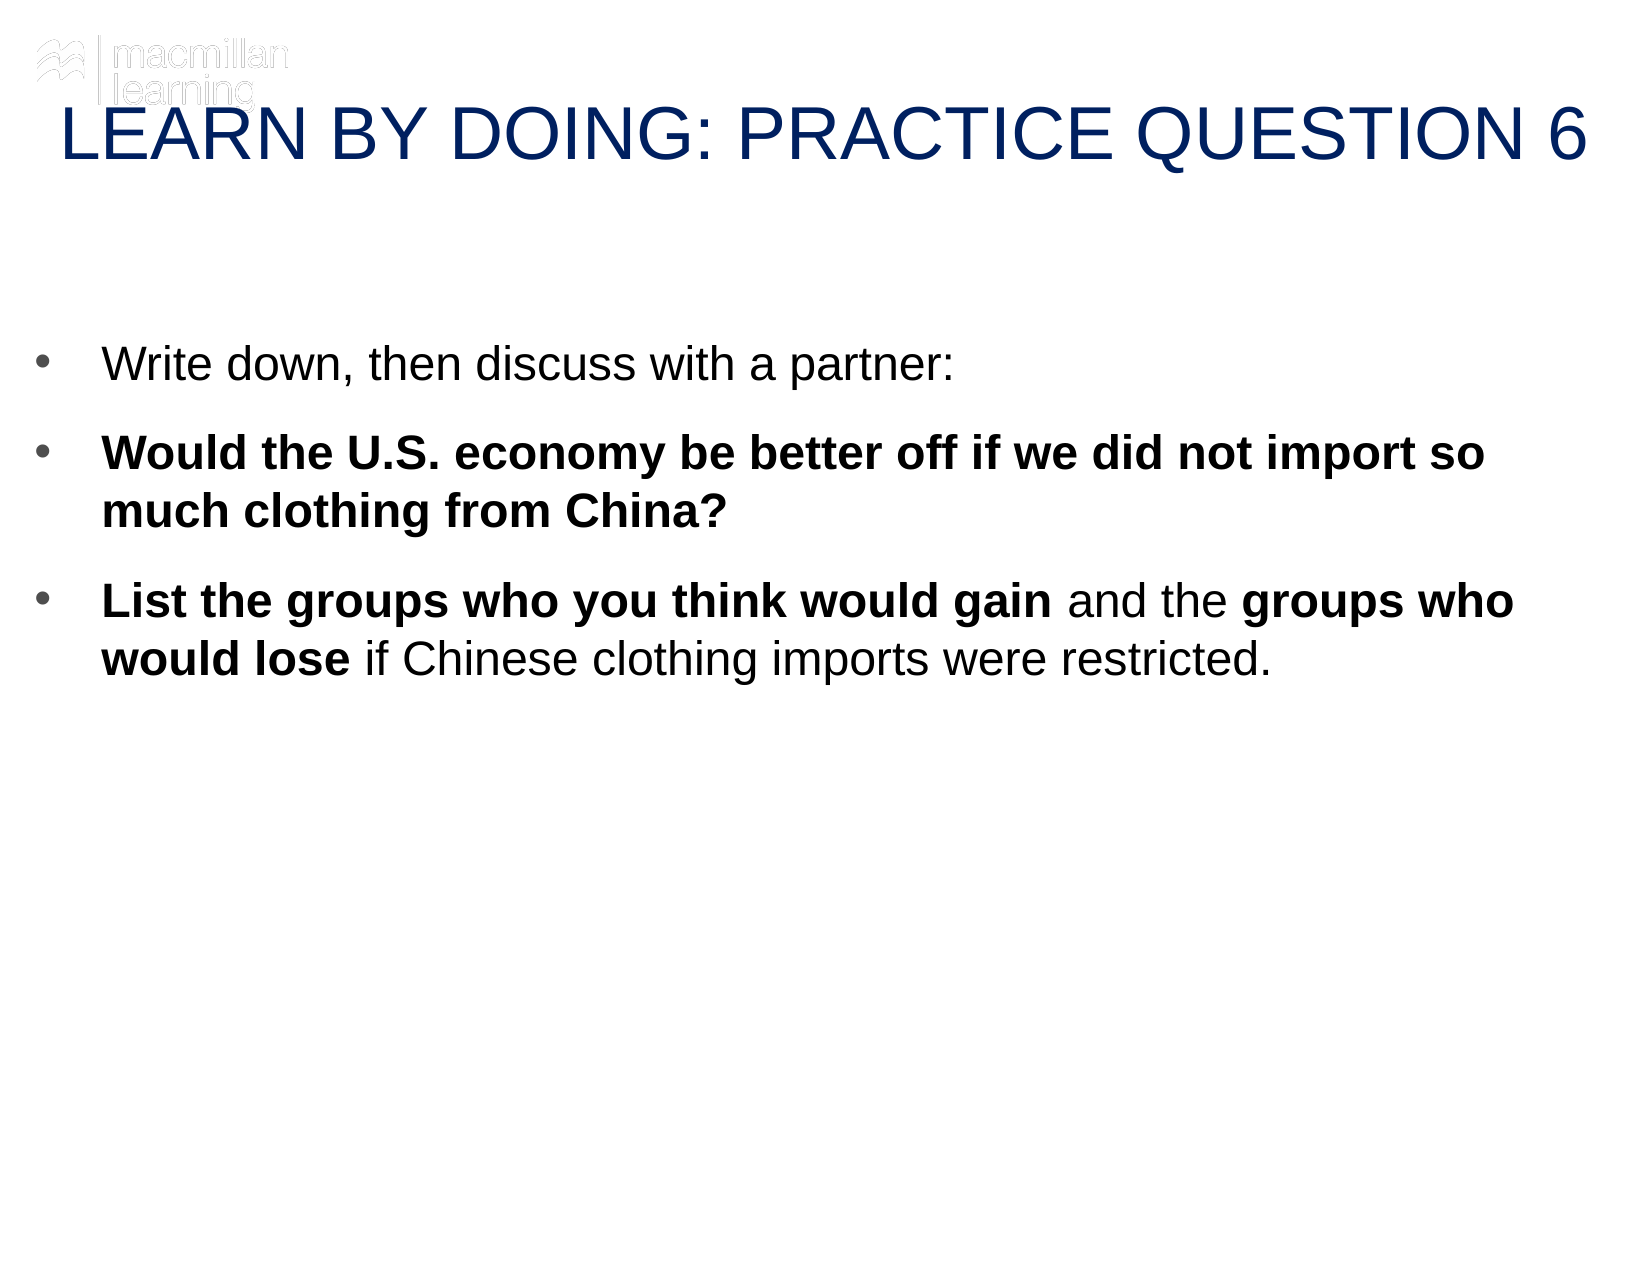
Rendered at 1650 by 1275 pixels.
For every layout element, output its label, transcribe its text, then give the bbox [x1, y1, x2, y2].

list Write down, then discuss with a partner: Would the U.S. economy be better off if we did not import so much clothing from China? List the groups who you think would gain and the groups who would lose if Chinese clothing imports were restricted. [19, 317, 1628, 701]
picture [37, 35, 288, 62]
title LEARN BY DOING: PRACTICE QUESTION 6 [0, 62, 1650, 197]
